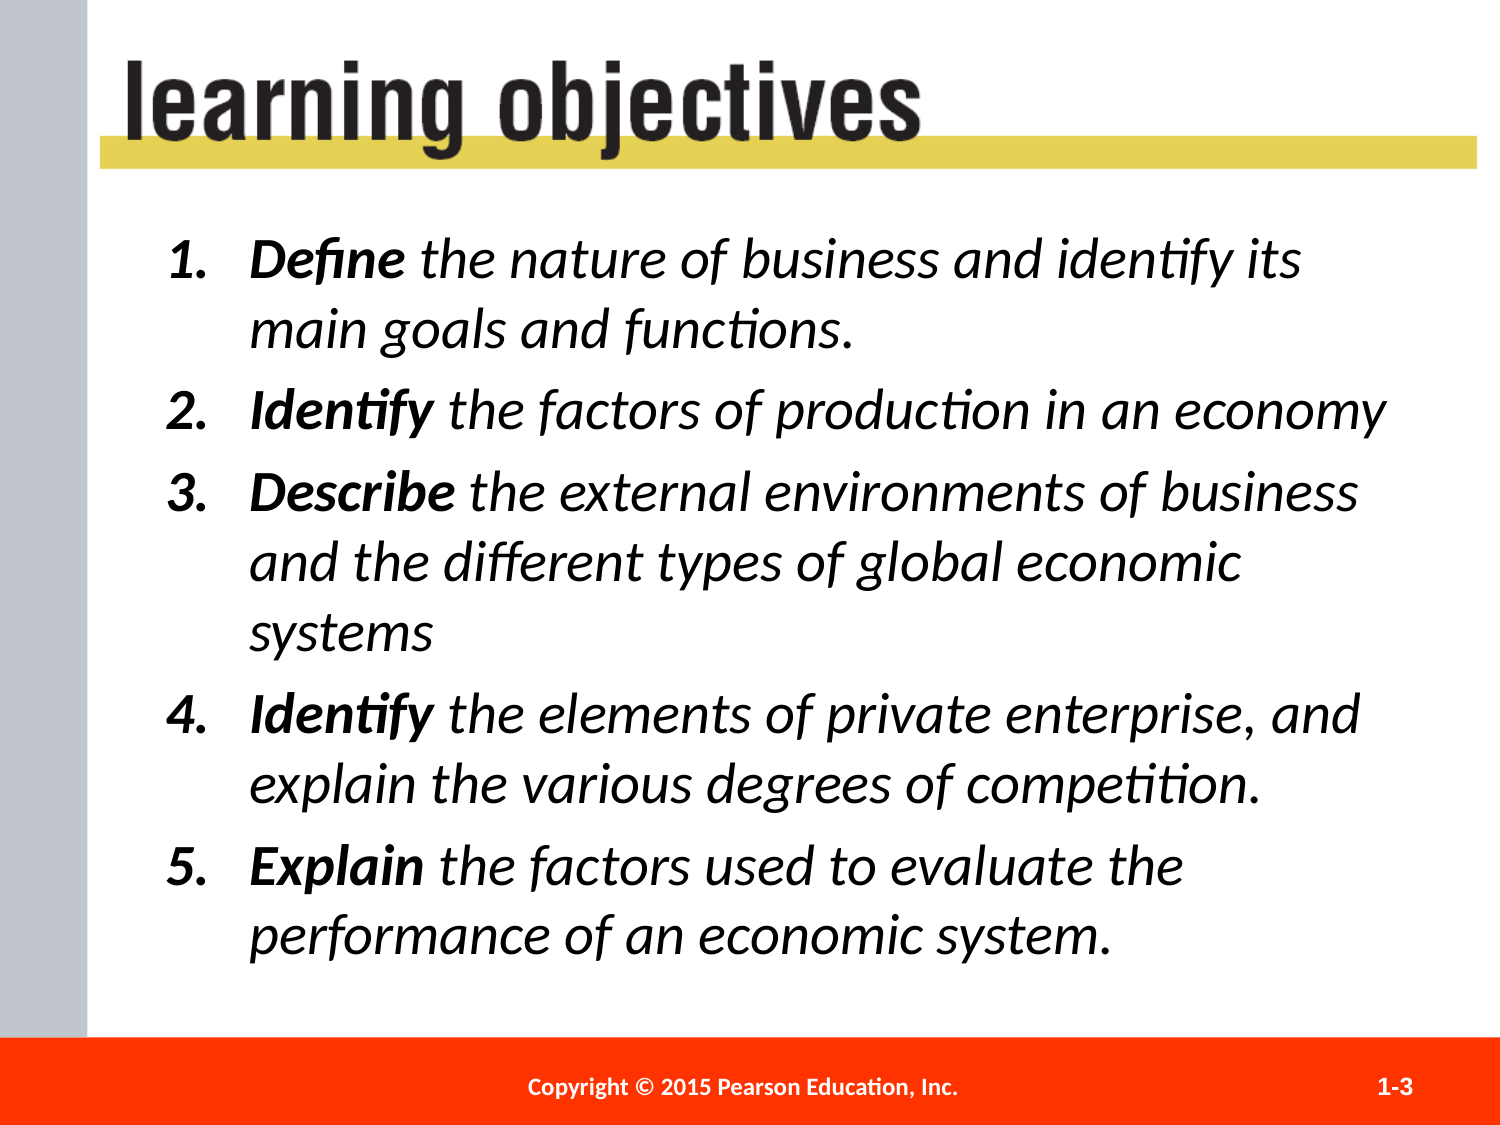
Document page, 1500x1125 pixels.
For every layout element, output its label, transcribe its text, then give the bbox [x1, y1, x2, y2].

list Define the nature of business and identify its main goals and functions. Identify the factors of production in an economy Describe the external environments of business and the different types of global economic systems Identify the elements of private enterprise, and explain the various degrees of competition. Explain the factors used to evaluate the performance of an economic system. [149, 212, 1413, 988]
